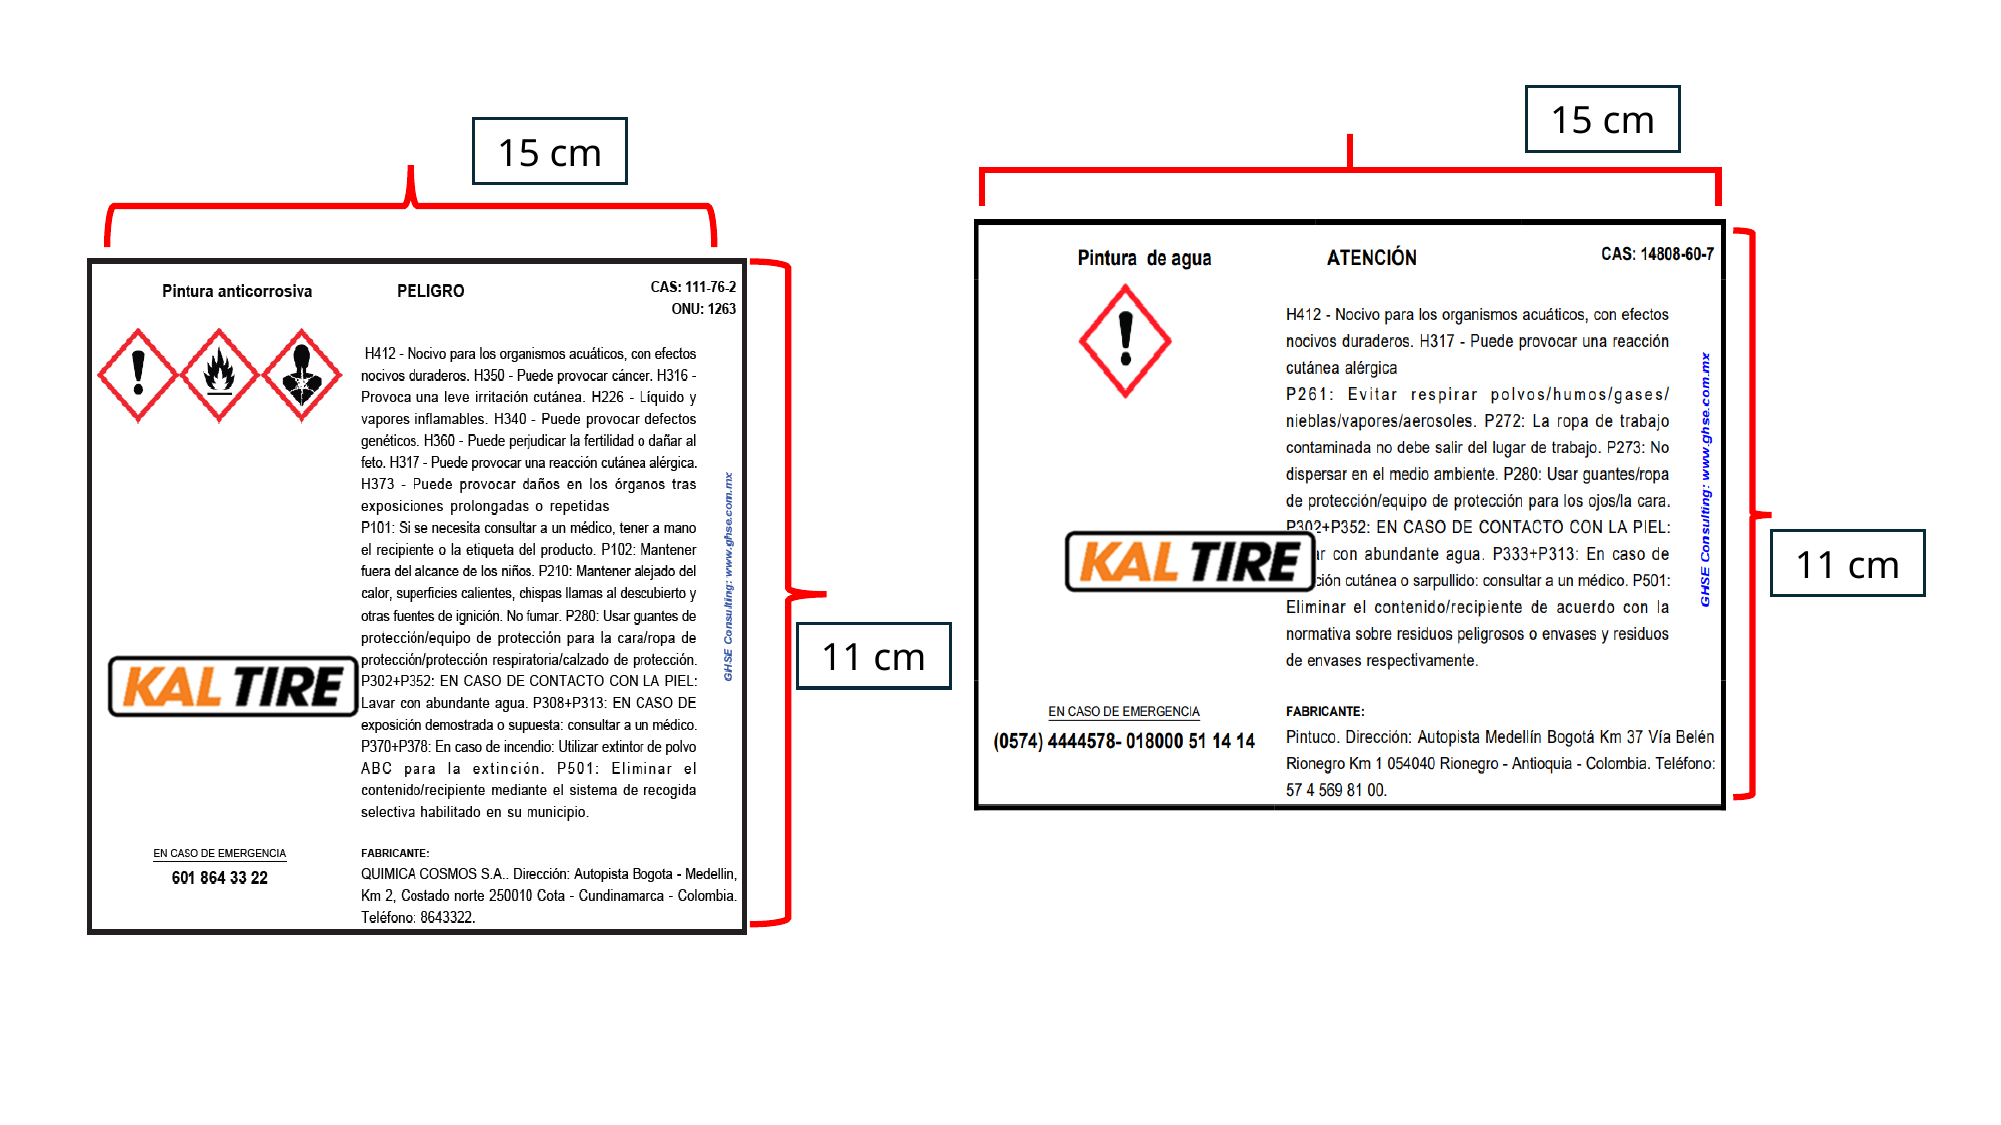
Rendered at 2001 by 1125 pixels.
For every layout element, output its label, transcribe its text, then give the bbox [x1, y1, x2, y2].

text_box [756, 259, 827, 926]
text_box 15 cm [1525, 85, 1681, 153]
text_box 11 cm [796, 622, 952, 690]
text_box [981, 133, 1720, 205]
text_box [105, 165, 716, 246]
text_box 15 cm [472, 117, 628, 185]
picture [75, 246, 756, 942]
text_box 11 cm [1770, 529, 1926, 597]
text_box [1734, 228, 1772, 799]
picture [959, 205, 1734, 823]
